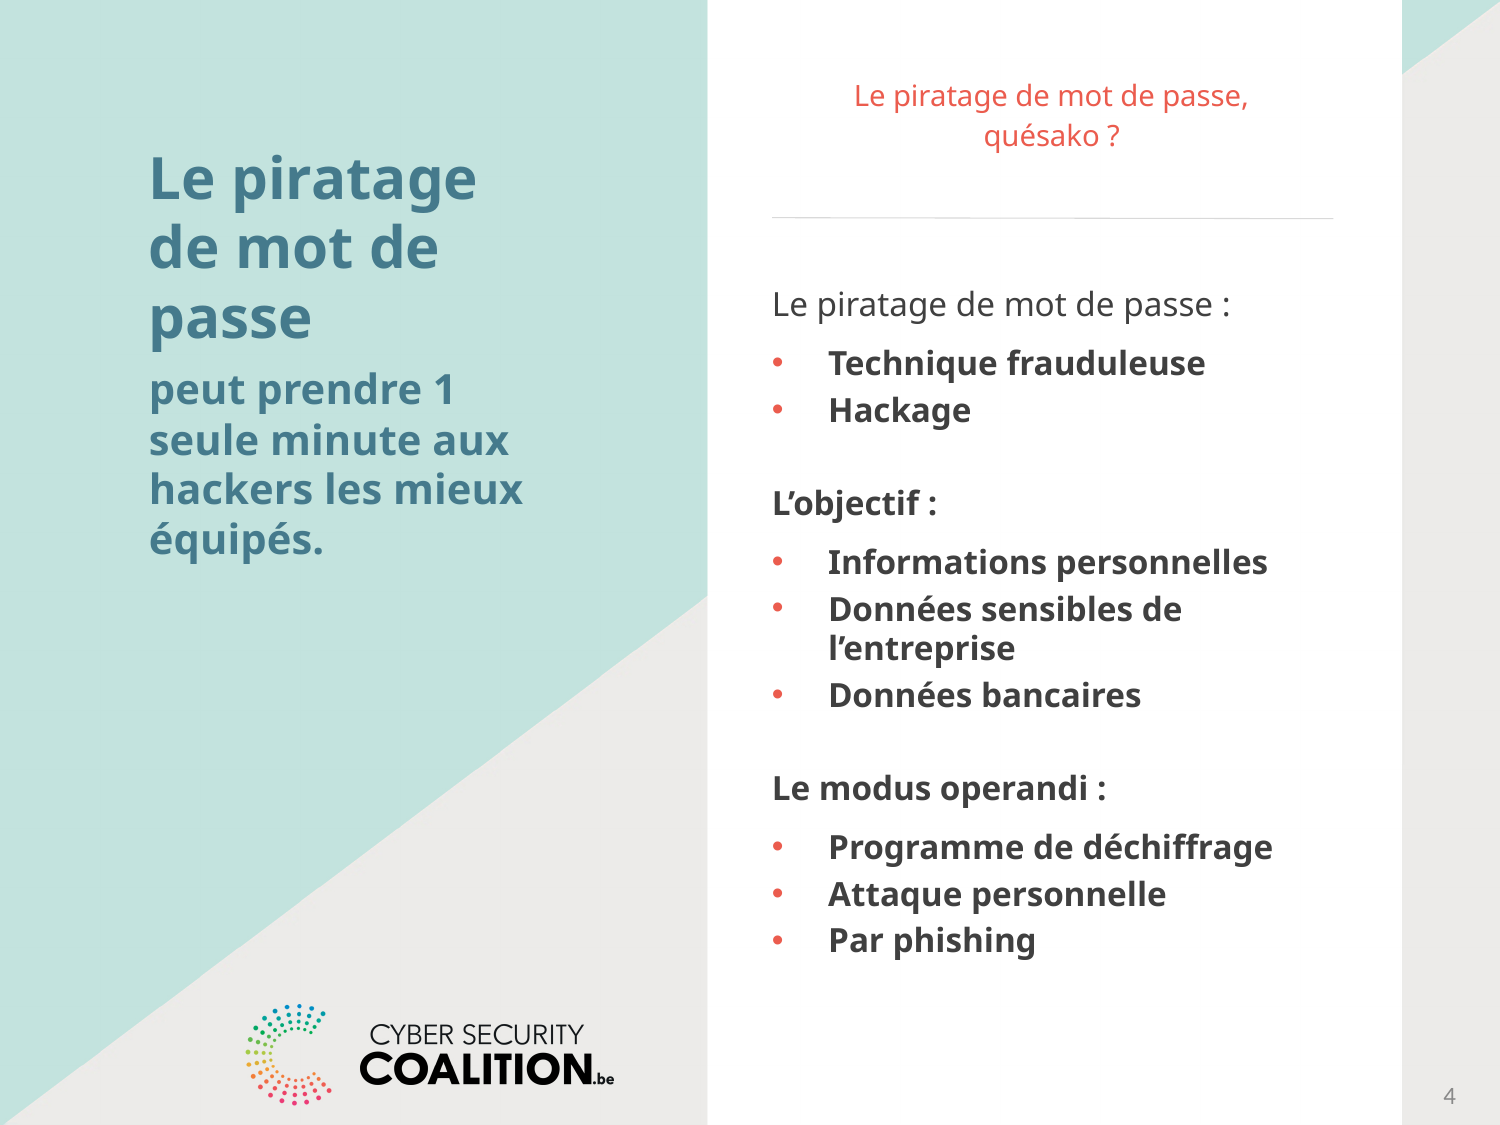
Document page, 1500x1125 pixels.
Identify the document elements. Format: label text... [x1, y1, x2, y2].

picture [0, 0, 1500, 1125]
list Le piratage de mot de passe : Technique frauduleuse Hackage L’objectif : Informations personnelles Données sensibles de l’entreprise Données bancaires Le modus operandi : Programme de déchiffrage Attaque personnelle Par phishing [756, 275, 1349, 1018]
slide_number 4 [1400, 1063, 1500, 1125]
text_box Le piratage de mot de passe peut prendre 1 seule minute aux hackers les mieux équipés. [134, 133, 566, 571]
title Le piratage de mot de passe, quésako ? [750, 67, 1362, 163]
